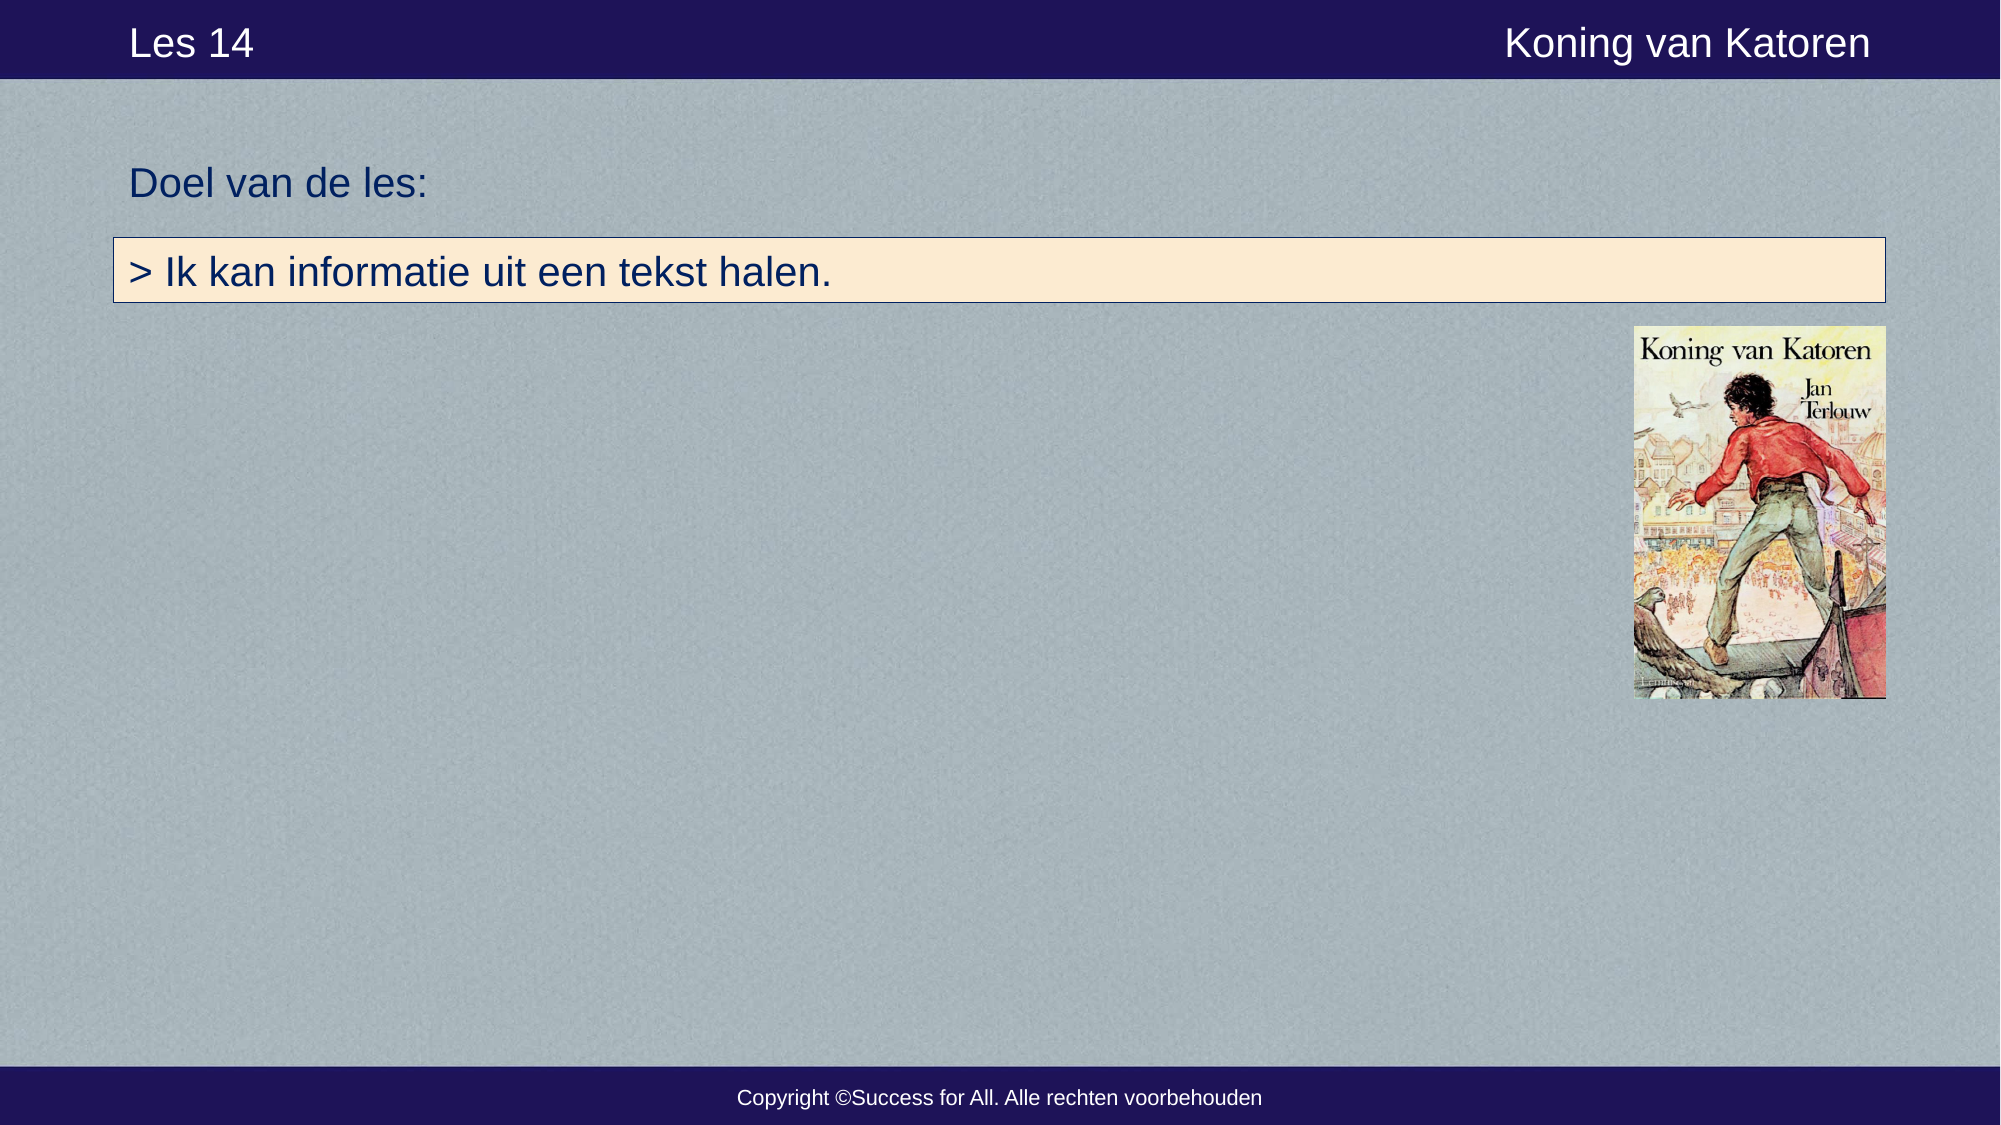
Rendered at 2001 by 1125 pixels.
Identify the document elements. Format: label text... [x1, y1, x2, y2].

text_box Copyright ©Success for All. Alle rechten voorbehouden [0, 1076, 2000, 1125]
text_box > Ik kan informatie uit een tekst halen. [113, 237, 1886, 303]
picture [0, 0, 2001, 1125]
text_box Les 14 [114, 8, 354, 73]
text_box Doel van de les: [113, 148, 1635, 214]
text_box Koning van Katoren [999, 8, 1886, 73]
